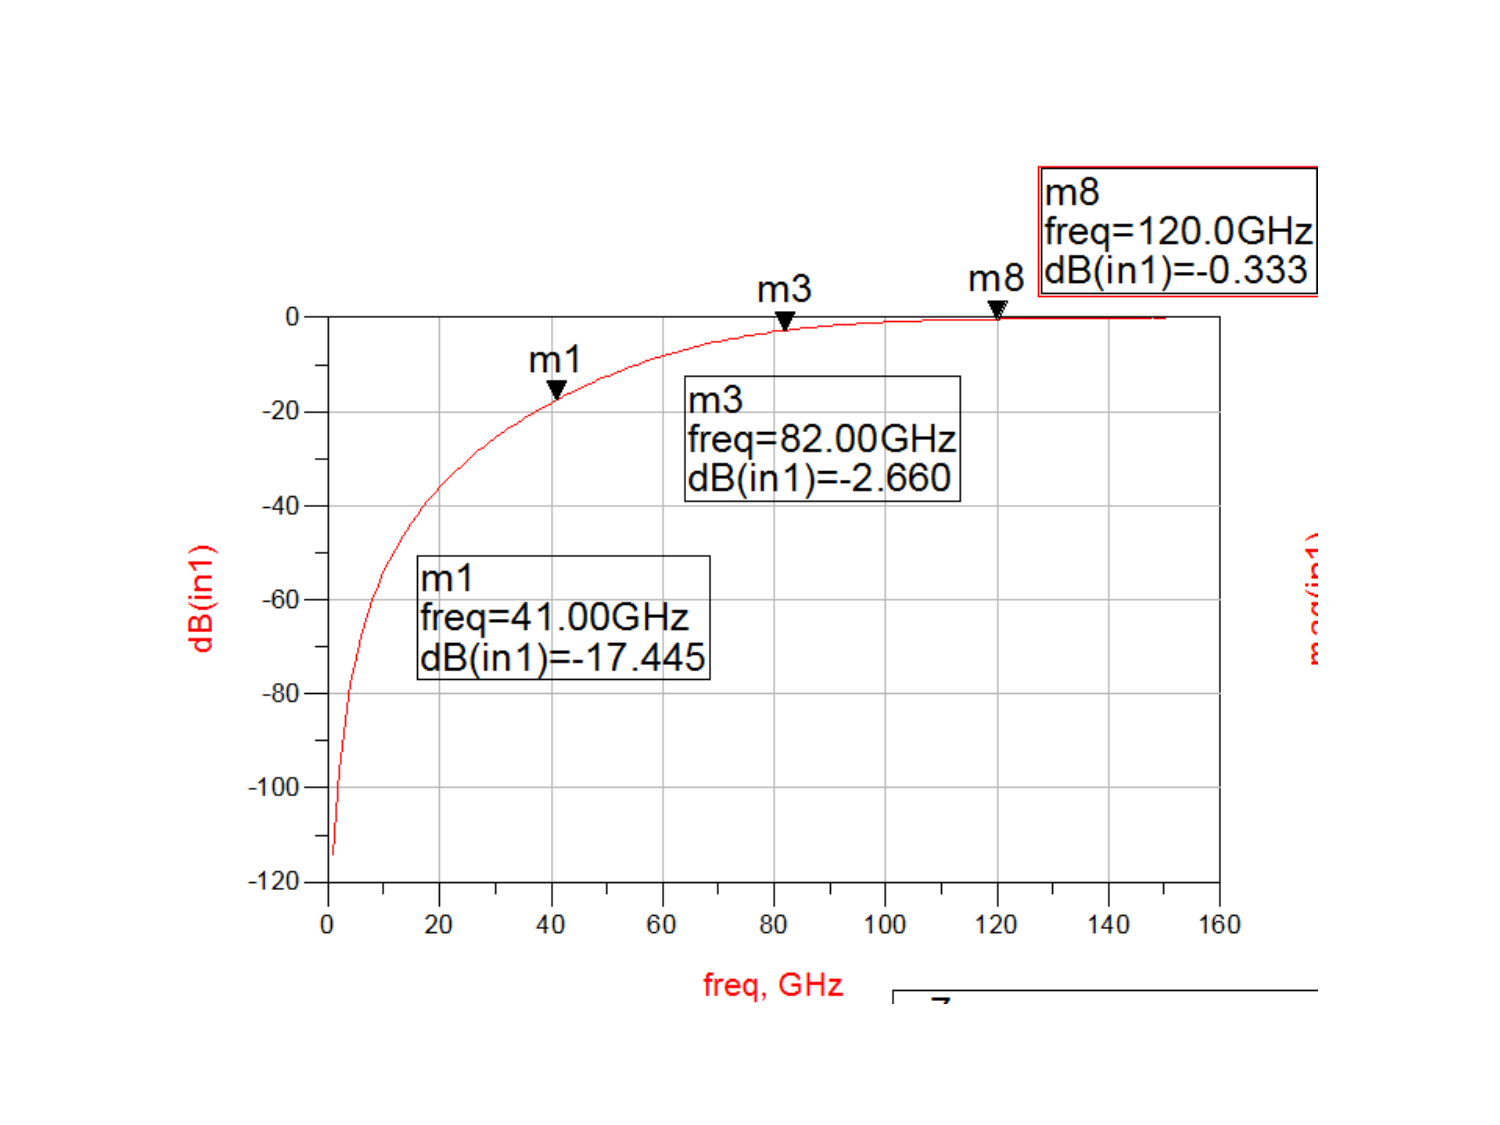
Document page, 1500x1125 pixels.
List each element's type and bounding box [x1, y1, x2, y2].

picture [137, 120, 1318, 1005]
